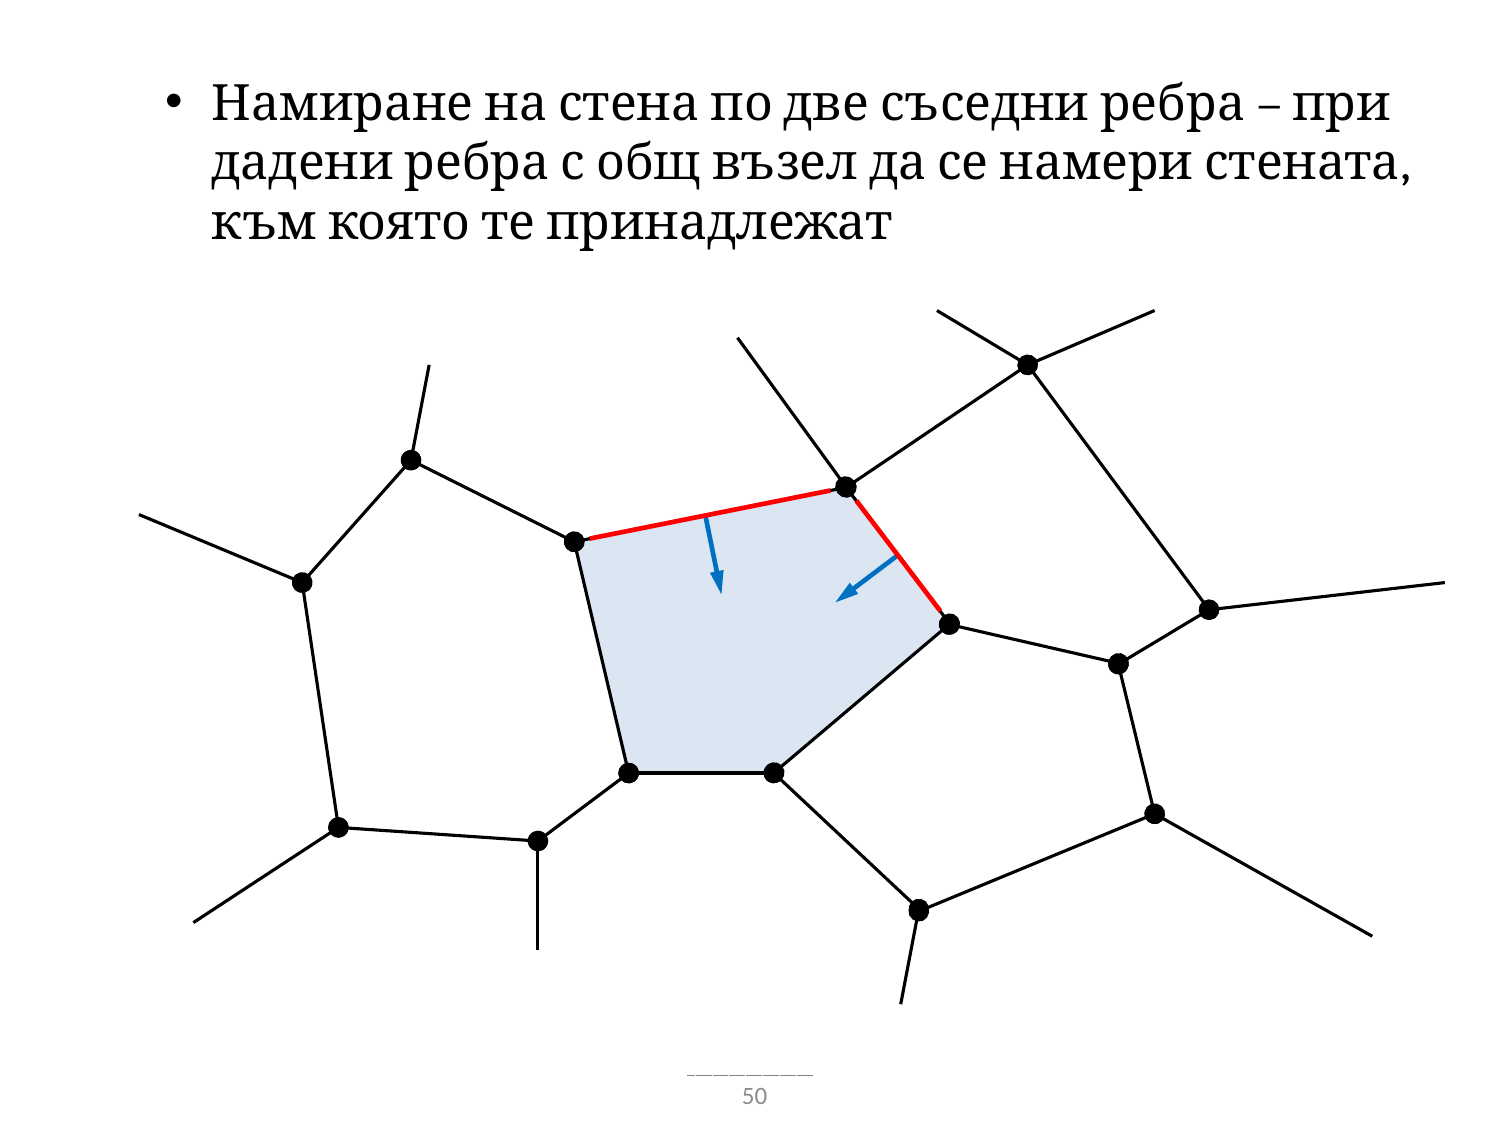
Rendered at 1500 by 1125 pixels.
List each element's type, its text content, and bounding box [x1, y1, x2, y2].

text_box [138, 310, 1446, 1005]
slide_number 50 [579, 1065, 930, 1125]
list Намиране на стена по две съседни ребра – при дадени ребра с общ възел да се намери стената, към която те принадлежат [75, 62, 1450, 1063]
